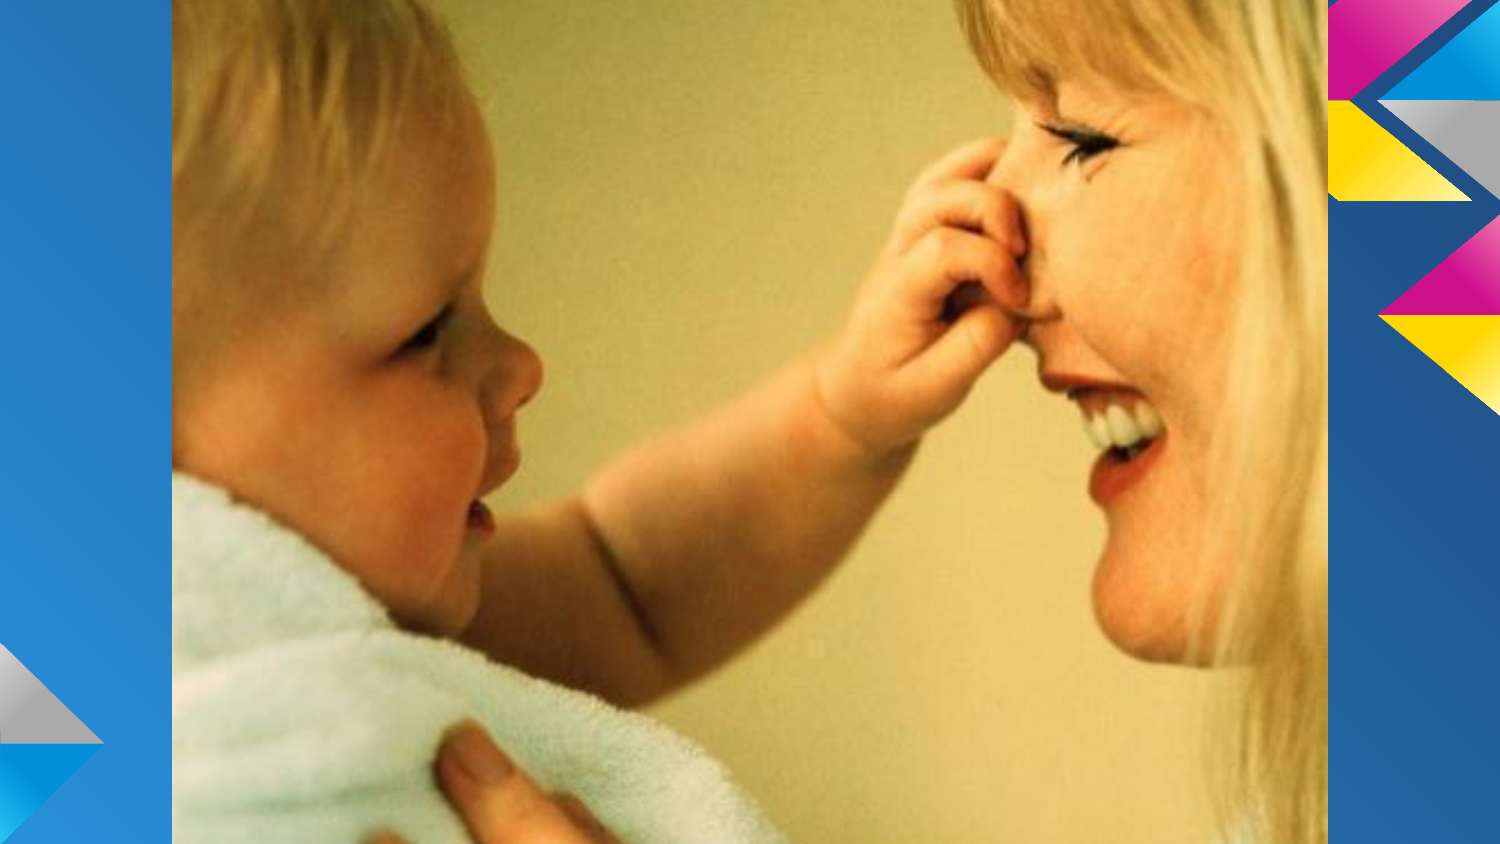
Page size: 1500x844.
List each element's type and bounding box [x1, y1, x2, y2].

picture [172, 0, 1328, 844]
